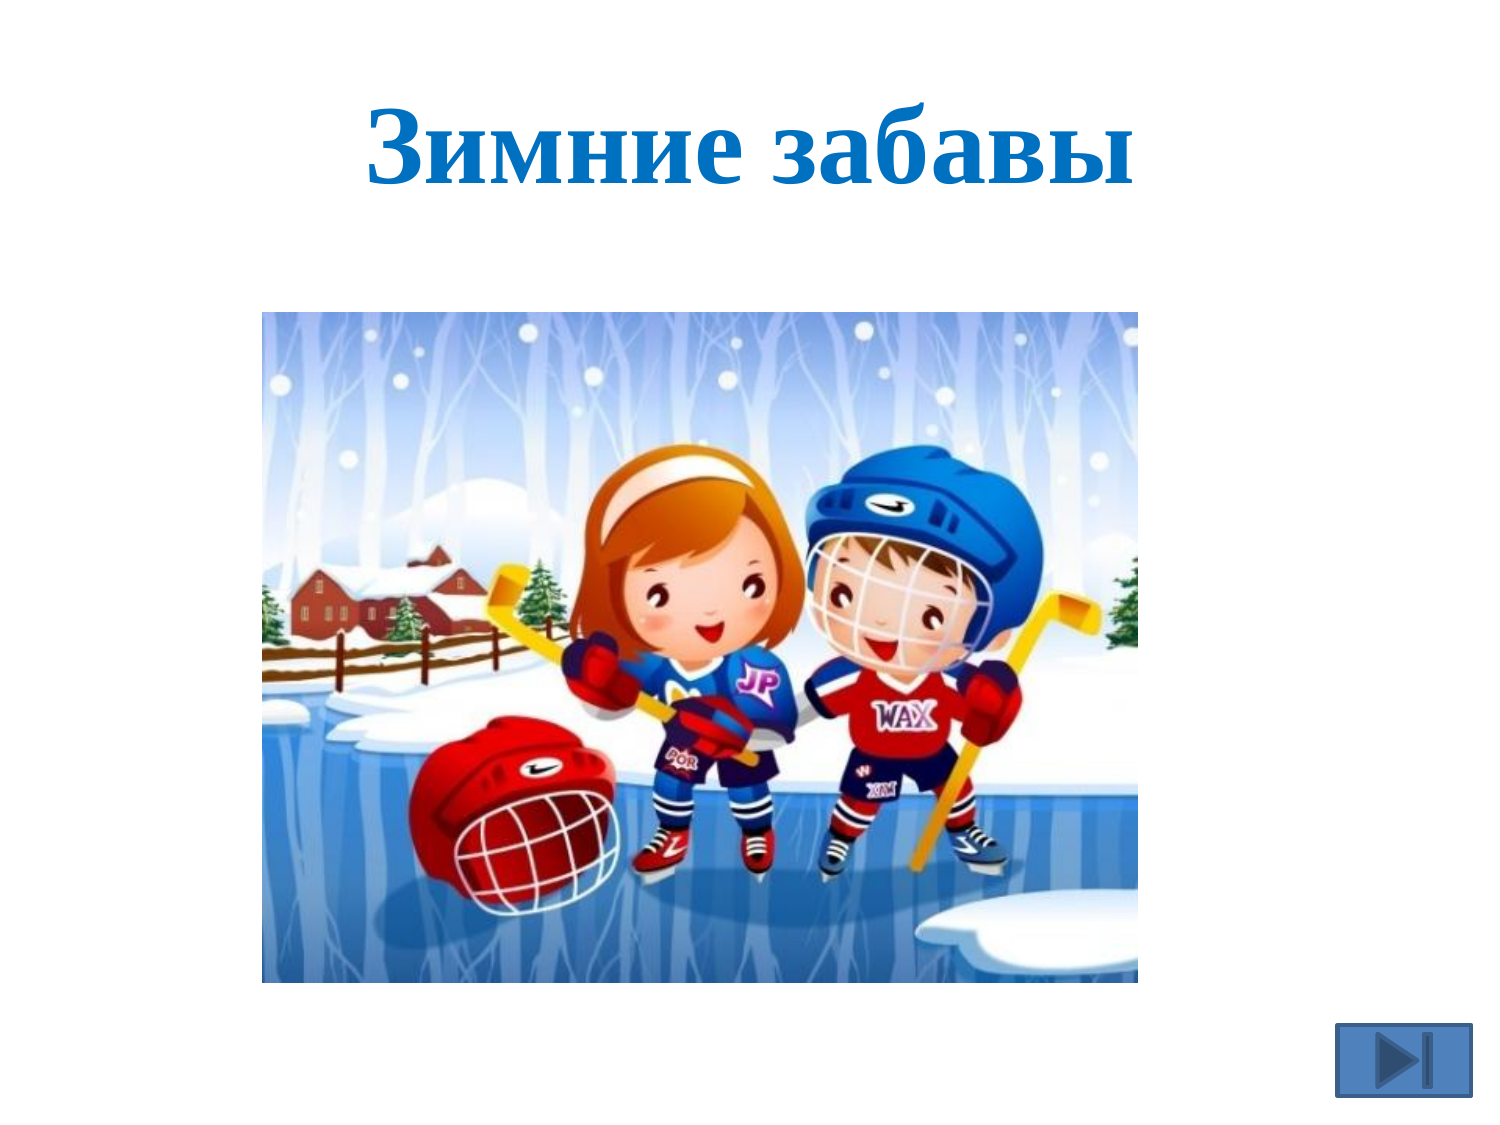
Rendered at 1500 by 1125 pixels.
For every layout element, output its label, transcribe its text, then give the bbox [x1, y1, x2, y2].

title Зимние забавы [75, 45, 1425, 233]
picture [262, 312, 1138, 984]
text_box [1335, 1023, 1473, 1098]
